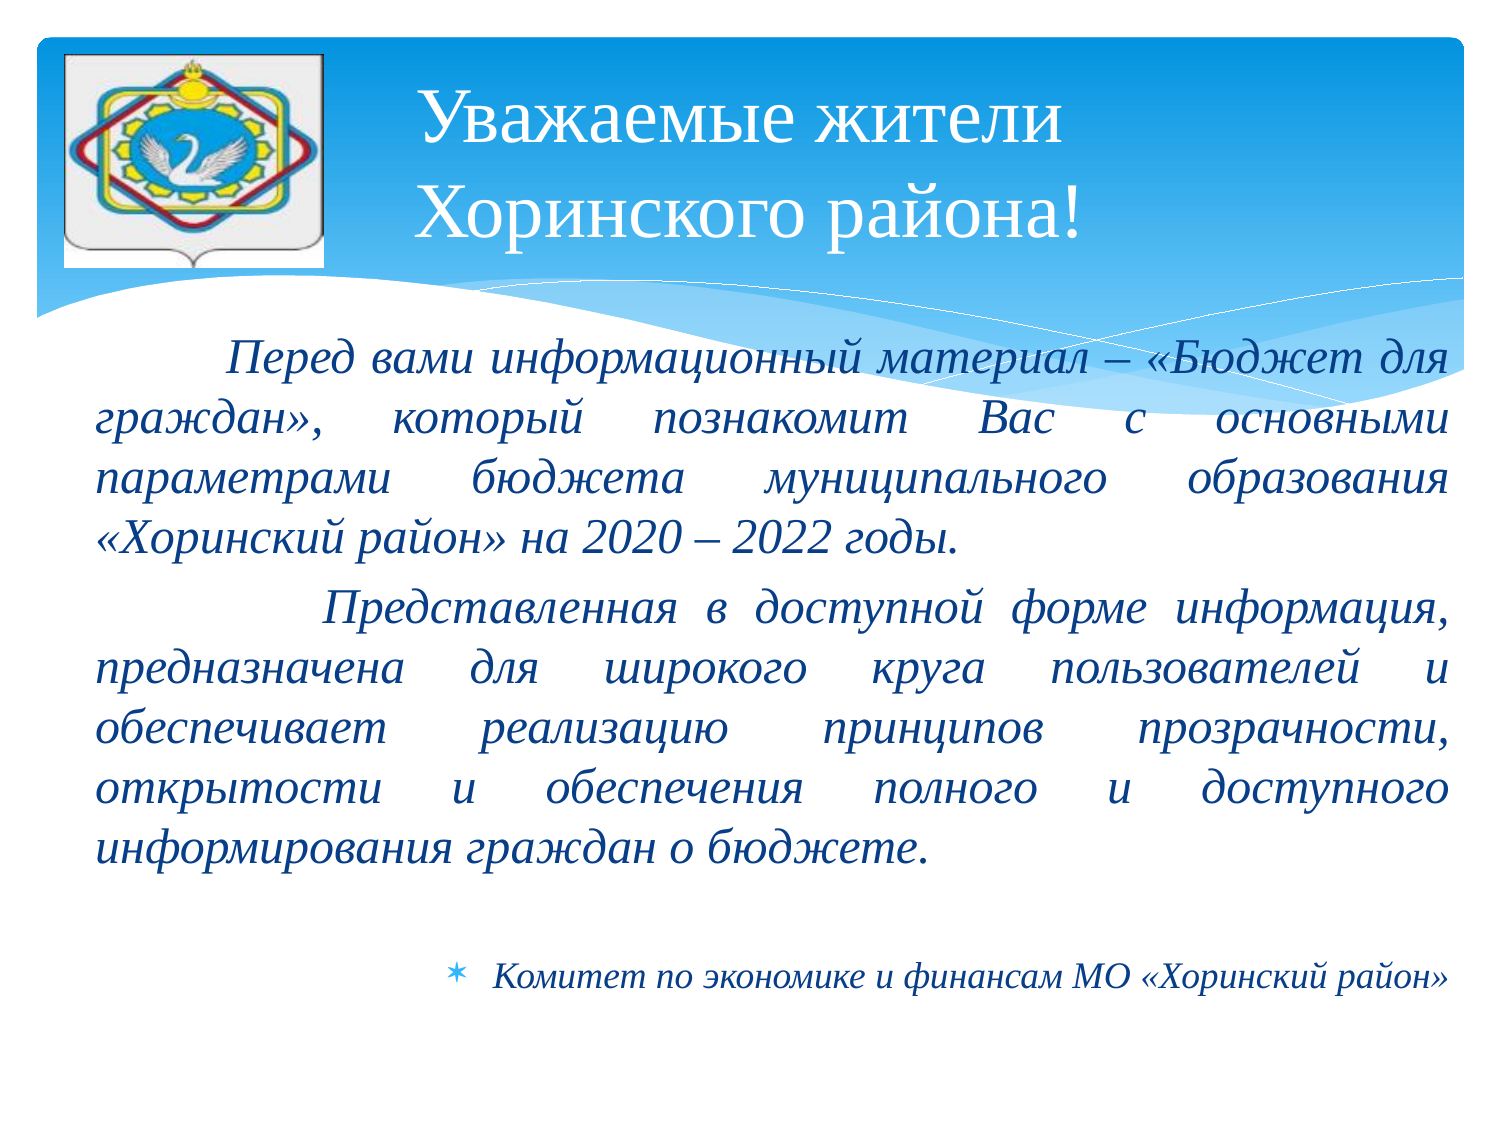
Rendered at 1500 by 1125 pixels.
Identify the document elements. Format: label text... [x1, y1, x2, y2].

list Перед вами информационный материал – «Бюджет для граждан», который познакомит Вас с основными параметрами бюджета муниципального образования «Хоринский район» на 2020 – 2022 годы. Представленная в доступной форме информация, предназначена для широкого круга пользователей и обеспечивает реализацию принципов прозрачности, открытости и обеспечения полного и доступного информирования граждан о бюджете. Комитет по экономике и финансам МО «Хоринский район» [35, 316, 1465, 1055]
picture [64, 55, 324, 268]
title Уважаемые жители Хоринского района! [326, 55, 1425, 261]
